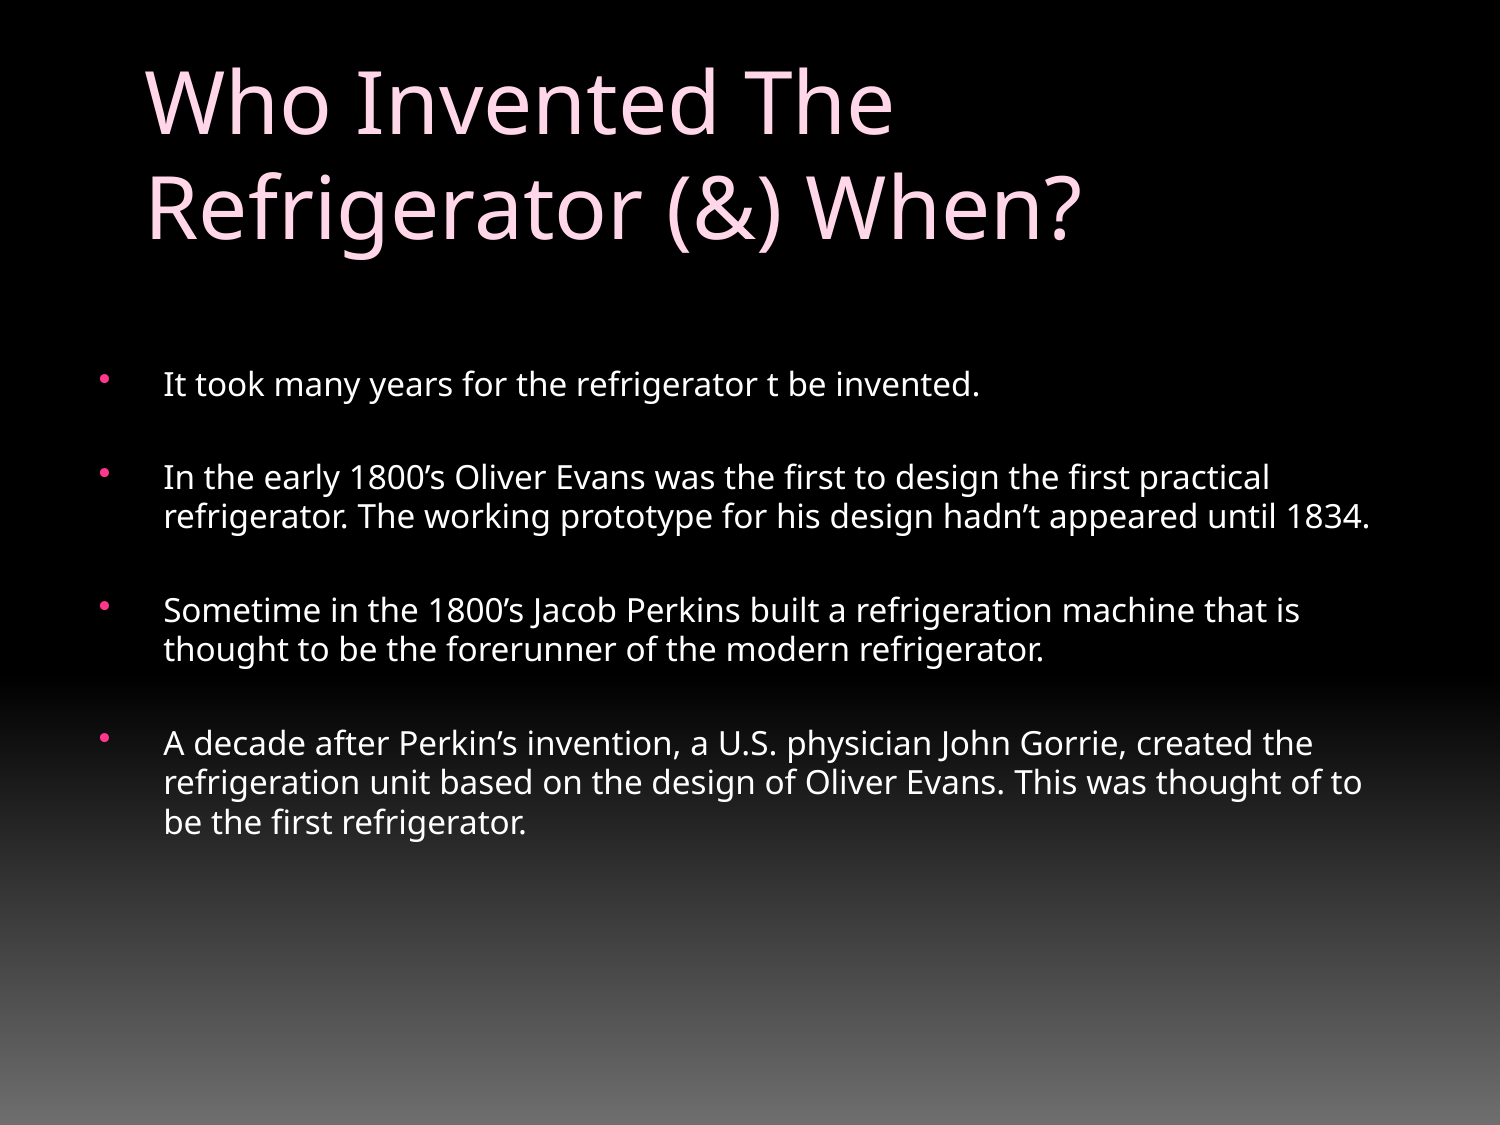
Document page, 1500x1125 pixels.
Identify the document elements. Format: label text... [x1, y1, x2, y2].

list It took many years for the refrigerator t be invented. In the early 1800’s Oliver Evans was the first to design the first practical refrigerator. The working prototype for his design hadn’t appeared until 1834. Sometime in the 1800’s Jacob Perkins built a refrigeration machine that is thought to be the forerunner of the modern refrigerator. A decade after Perkin’s invention, a U.S. physician John Gorrie, created the refrigeration unit based on the design of Oliver Evans. This was thought of to be the first refrigerator. [75, 308, 1425, 1059]
title Who Invented The Refrigerator (&) When? [50, 37, 1400, 267]
